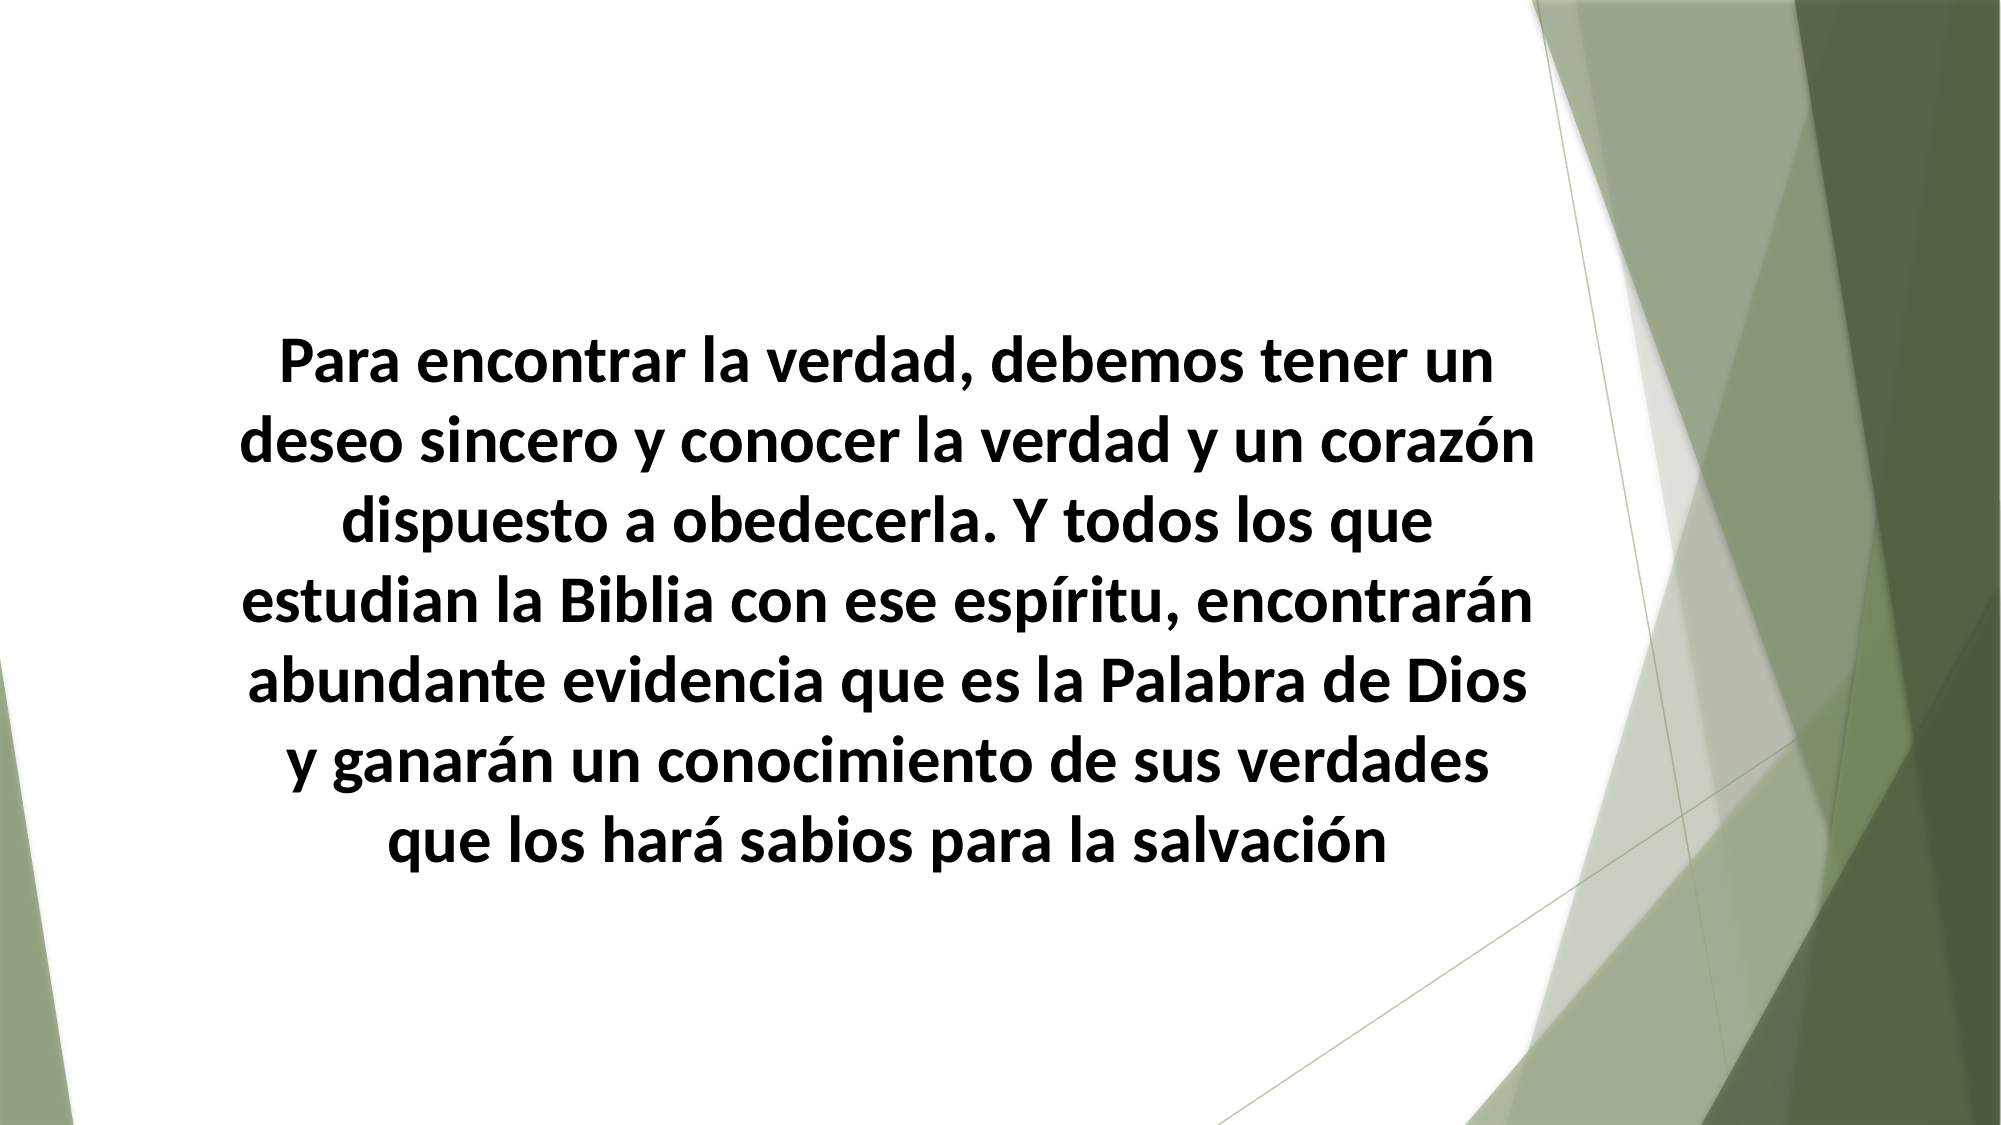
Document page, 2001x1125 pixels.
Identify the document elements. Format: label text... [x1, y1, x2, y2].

text_box Para encontrar la verdad, debemos tener un deseo sincero y conocer la verdad y un corazón dispuesto a obedecerla. Y todos los que estudian la Biblia con ese espíritu, encontrarán abundante evidencia que es la Palabra de Dios y ganarán un conocimiento de sus verdades que los hará sabios para la salvación [221, 308, 1555, 884]
